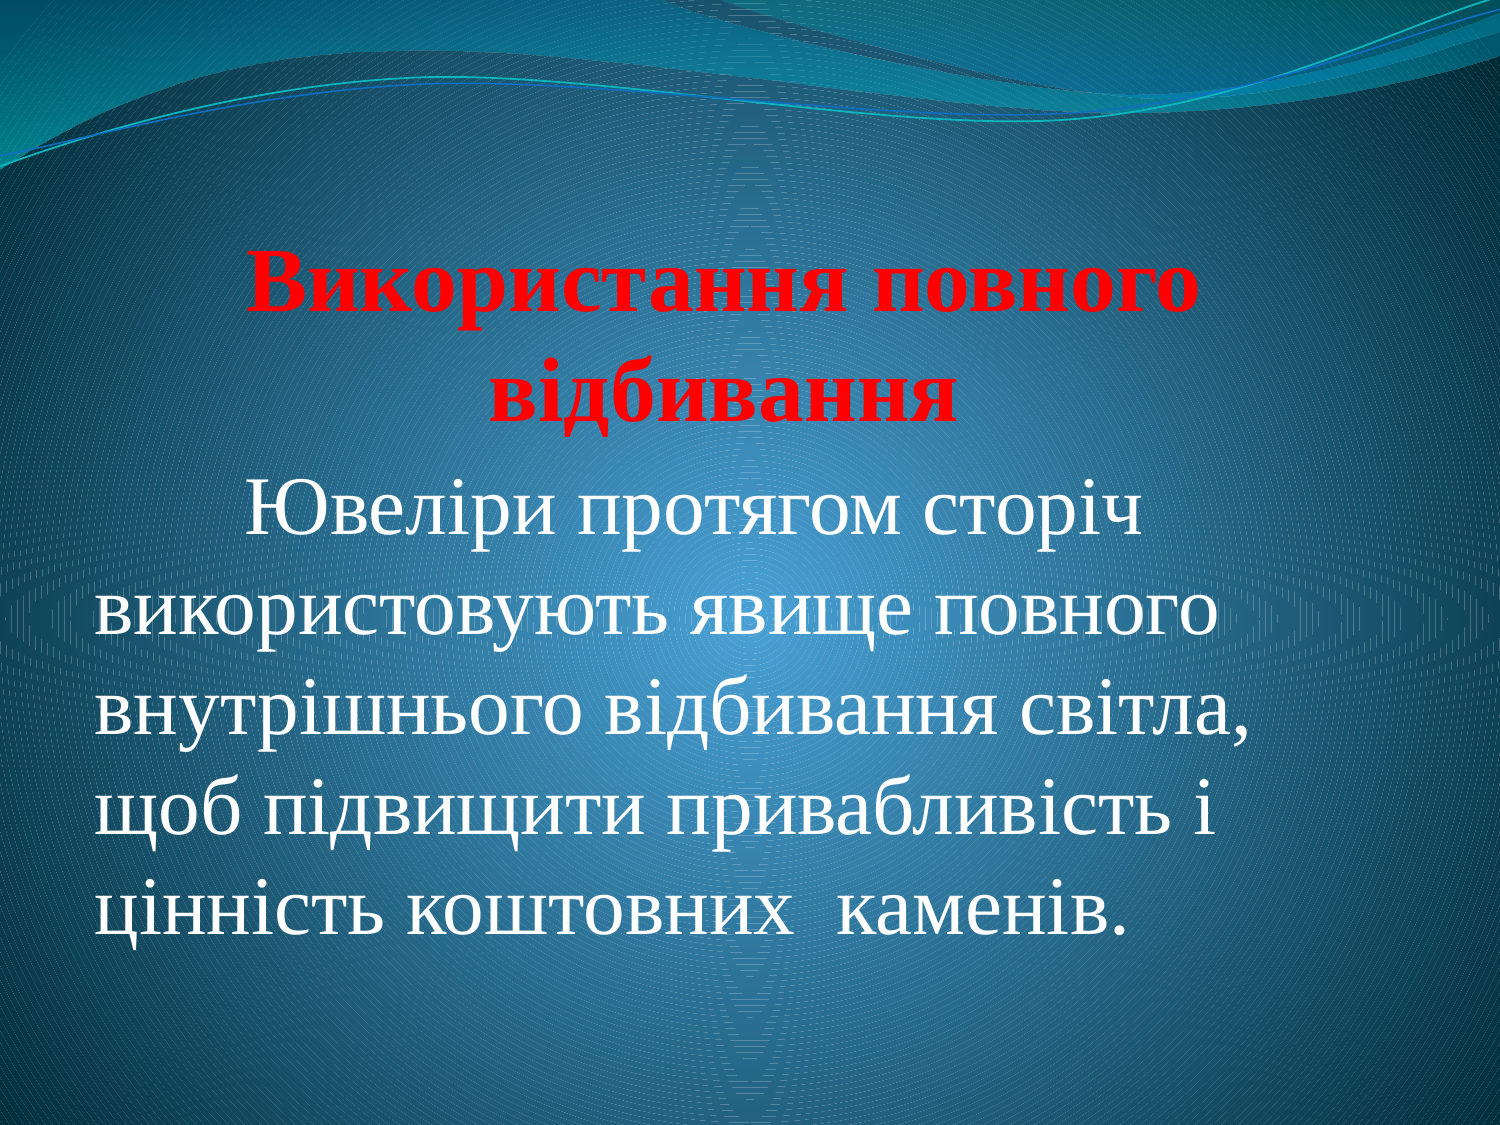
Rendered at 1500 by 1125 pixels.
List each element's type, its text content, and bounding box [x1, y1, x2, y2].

list Ювеліри протягом сторіч використовують явище повного внутрішнього відбивання світла, щоб підвищити привабливість і цінність коштовних каменів. [86, 443, 1363, 692]
title Використання повного відбивання [86, 215, 1363, 440]
